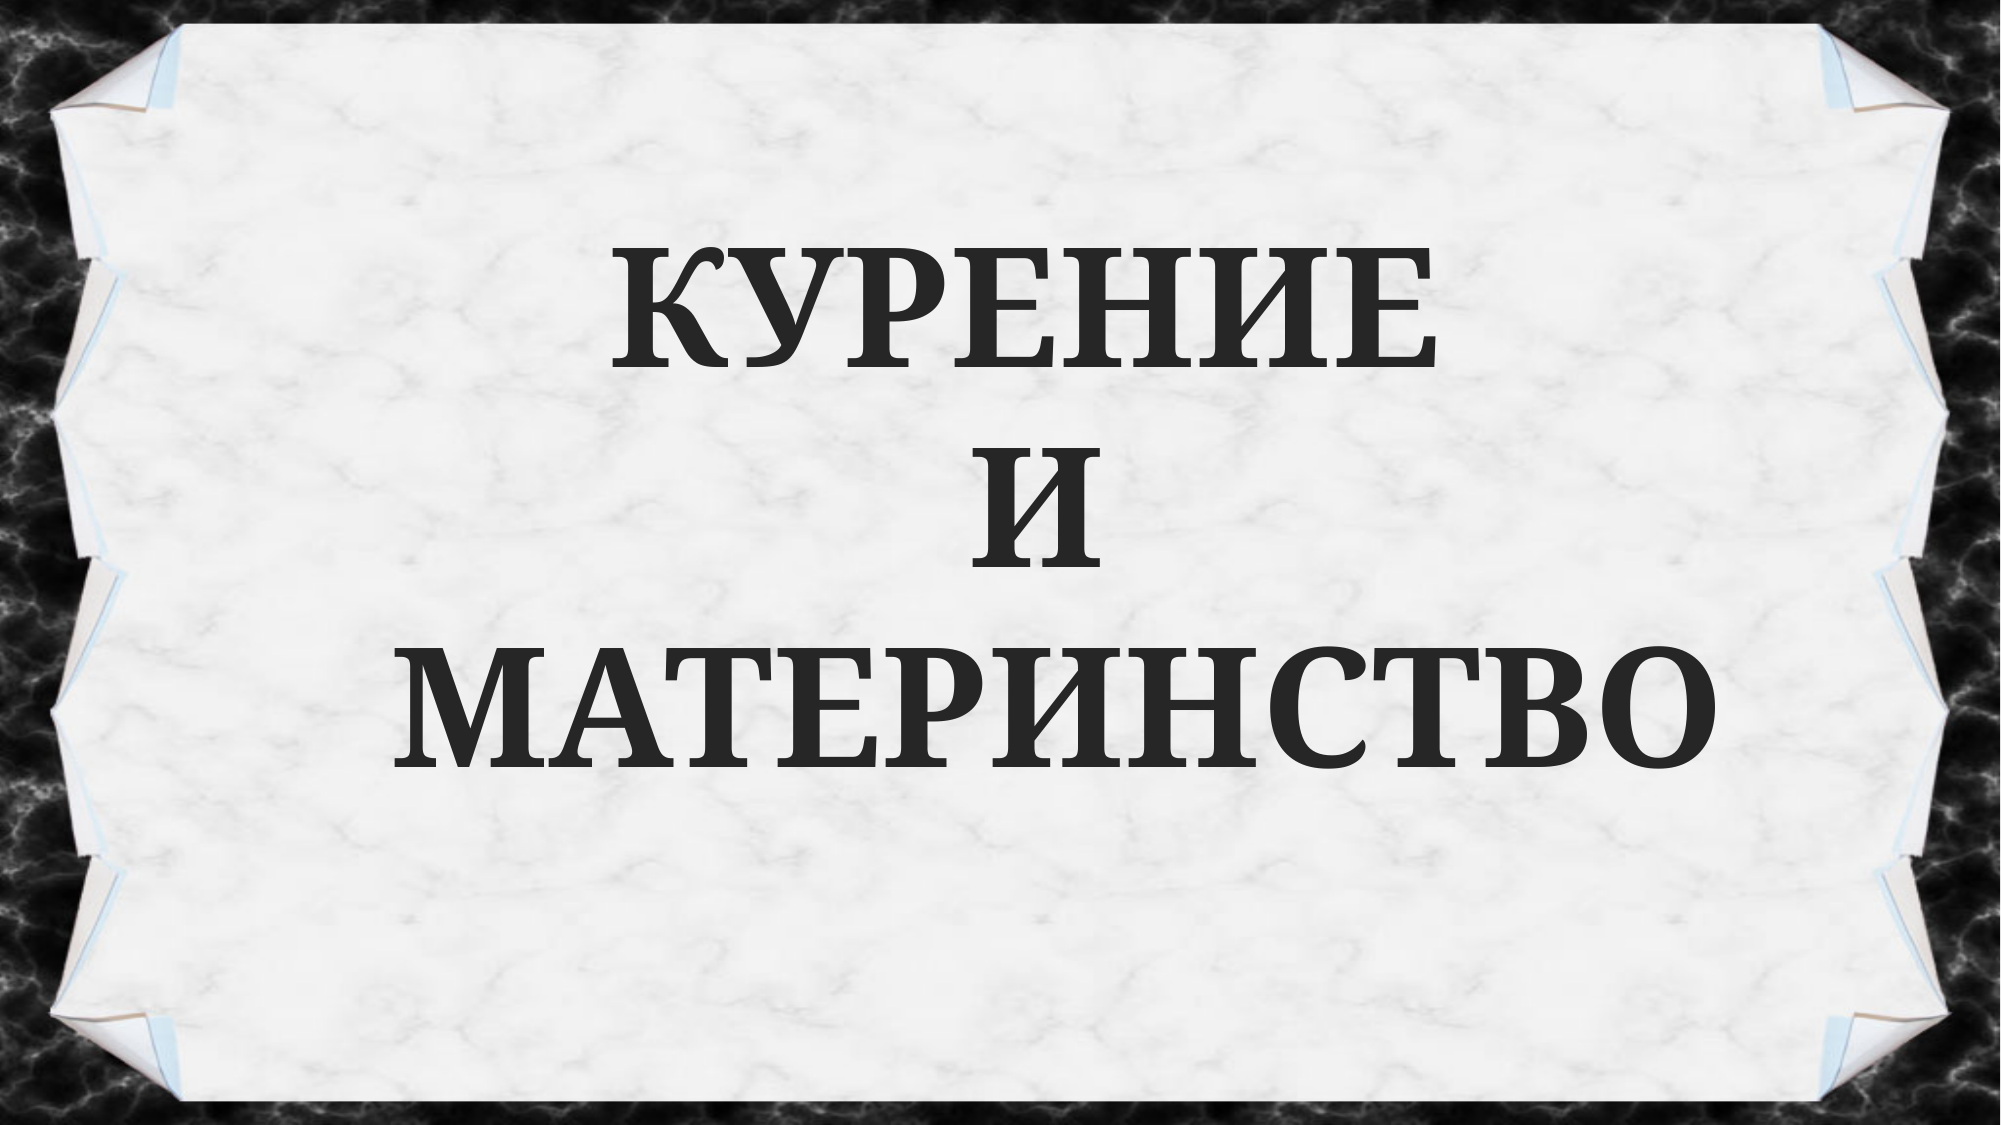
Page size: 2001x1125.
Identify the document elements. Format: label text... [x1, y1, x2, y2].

text_box КУРЕНИЕ И МАТЕРИНСТВО [263, 193, 1853, 809]
picture [0, 0, 2001, 1125]
